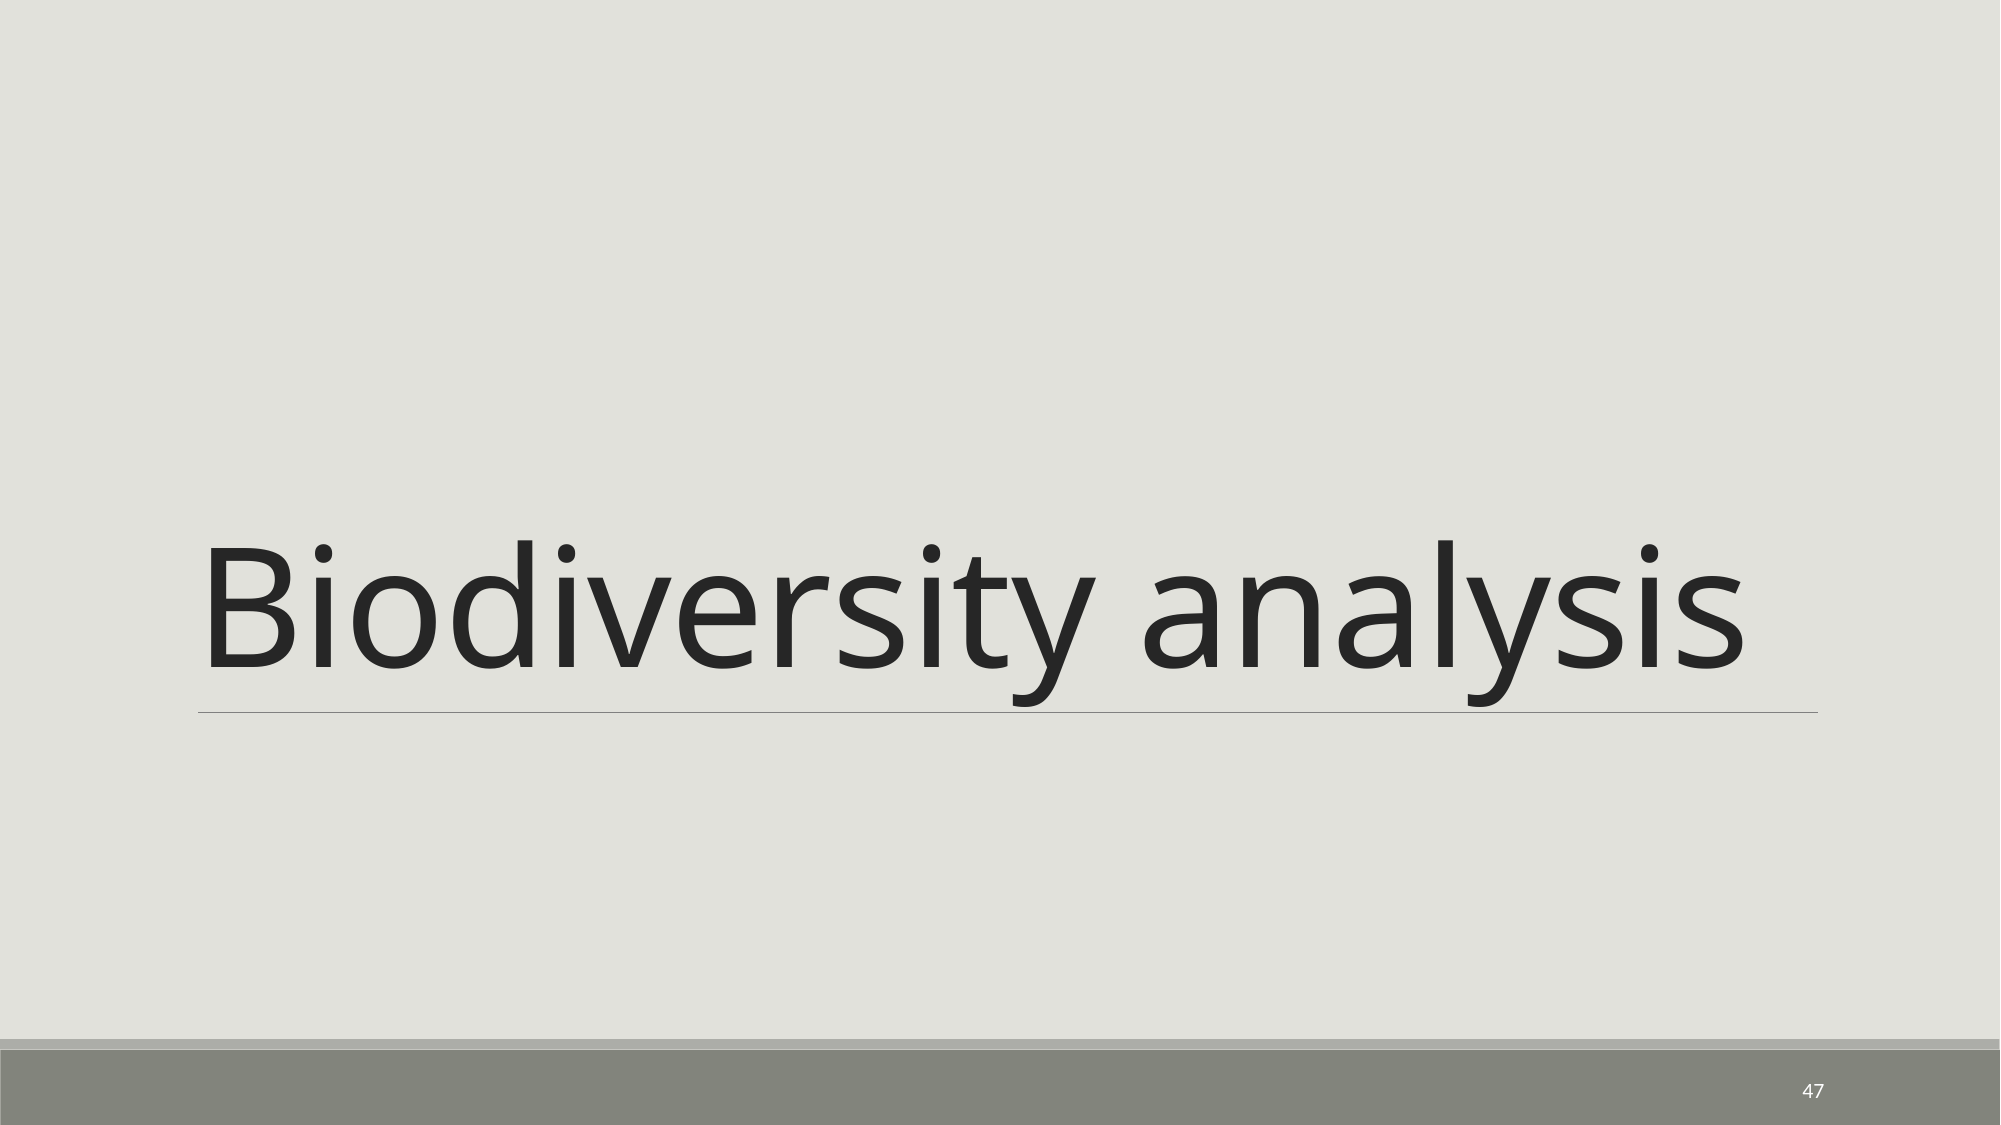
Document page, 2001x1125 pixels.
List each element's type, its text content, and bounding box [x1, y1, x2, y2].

slide_number 47 [1624, 1059, 1840, 1120]
title Biodiversity analysis [180, 124, 1830, 710]
